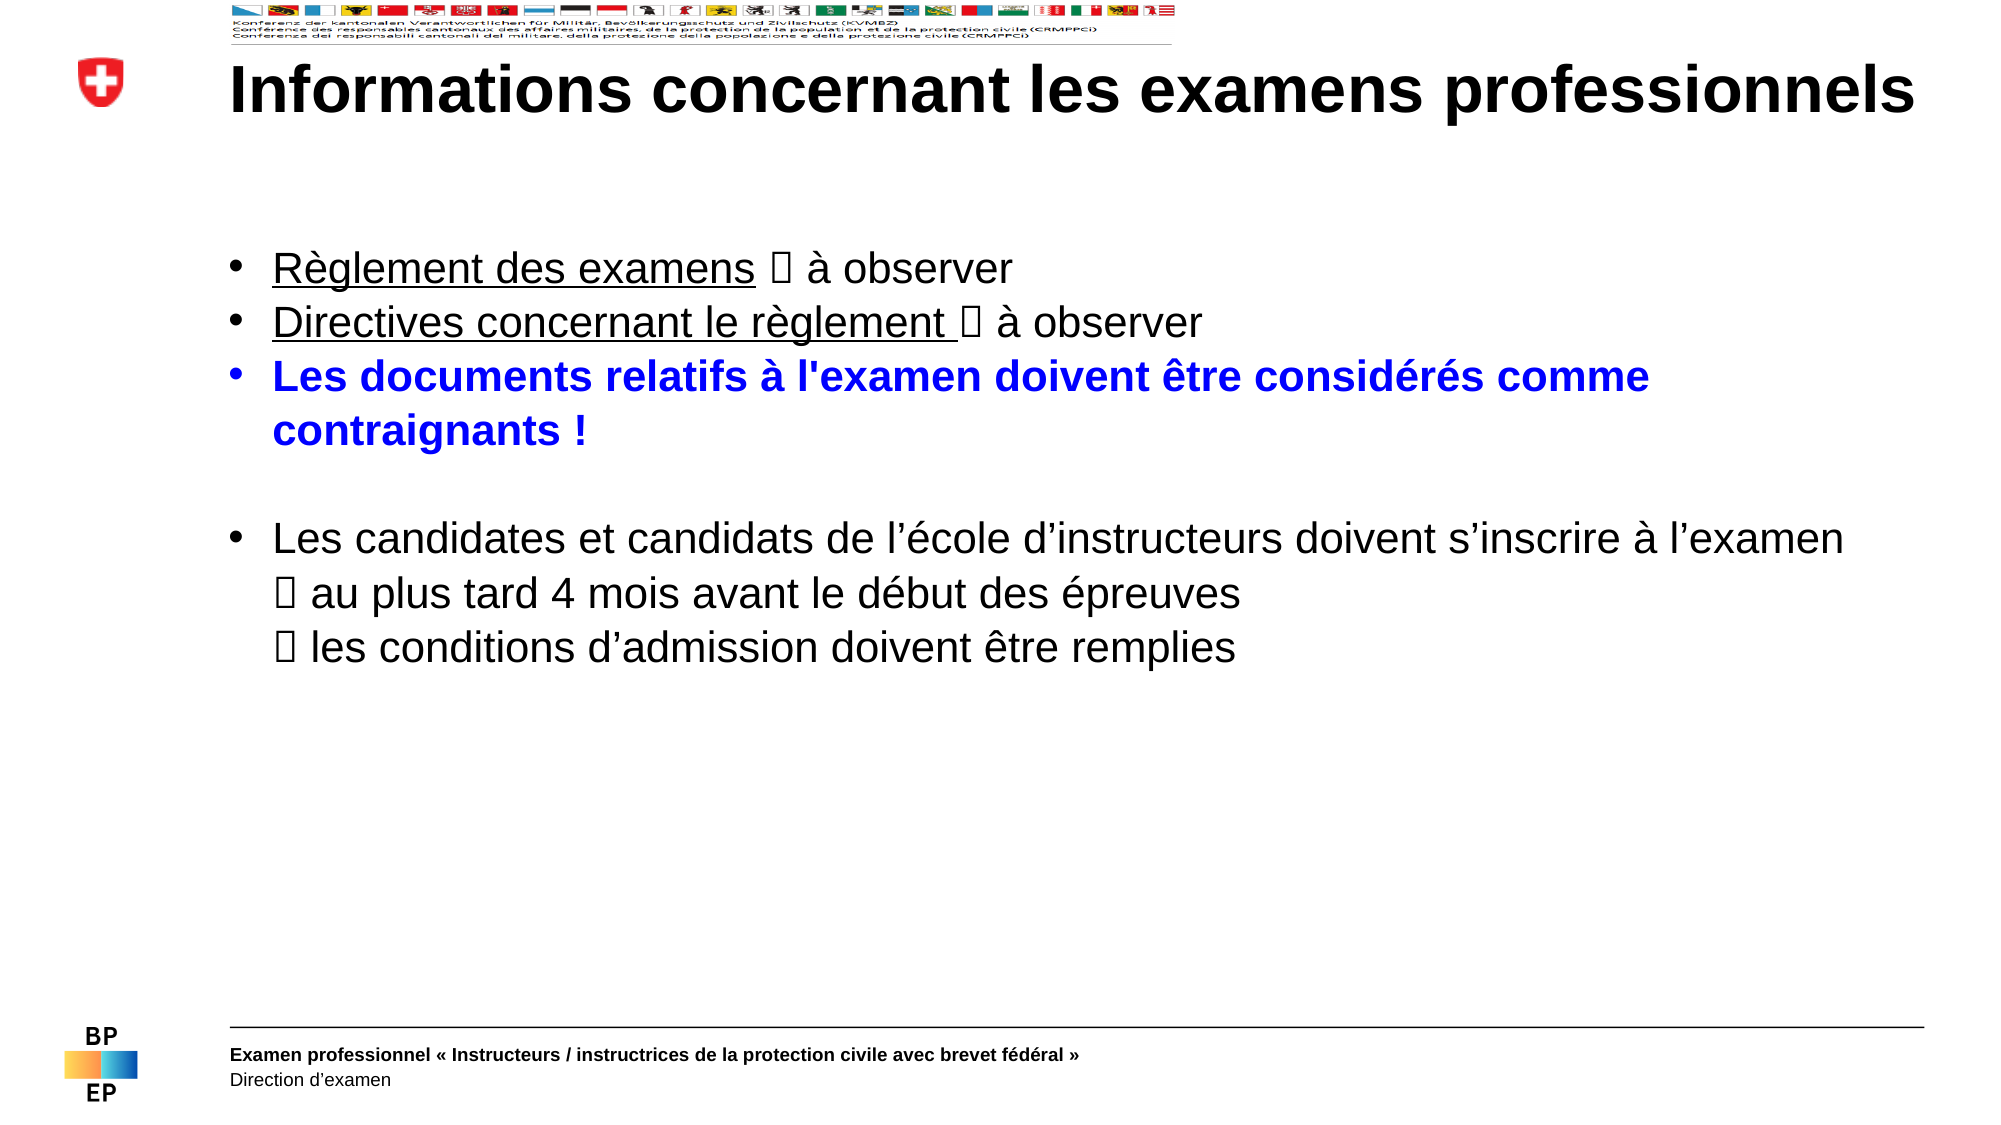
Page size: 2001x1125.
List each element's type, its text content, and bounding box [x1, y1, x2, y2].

picture [61, 1021, 140, 1106]
picture [229, 4, 1175, 46]
title Informations concernant les examens professionnels [229, 50, 1922, 199]
footer Examen professionnel « Instructeurs / instructrices de la protection civile avec brevet fédéral » Direction d’examen [229, 1040, 1177, 1088]
list Règlement des examens  à observer Directives concernant le règlement  à observer Les documents relatifs à l'examen doivent être considérés comme contraignants ! Les candidates et candidats de l’école d’instructeurs doivent s’inscrire à l’examen  au plus tard 4 mois avant le début des épreuves  les conditions d’admission doivent être remplies [228, 237, 1922, 981]
